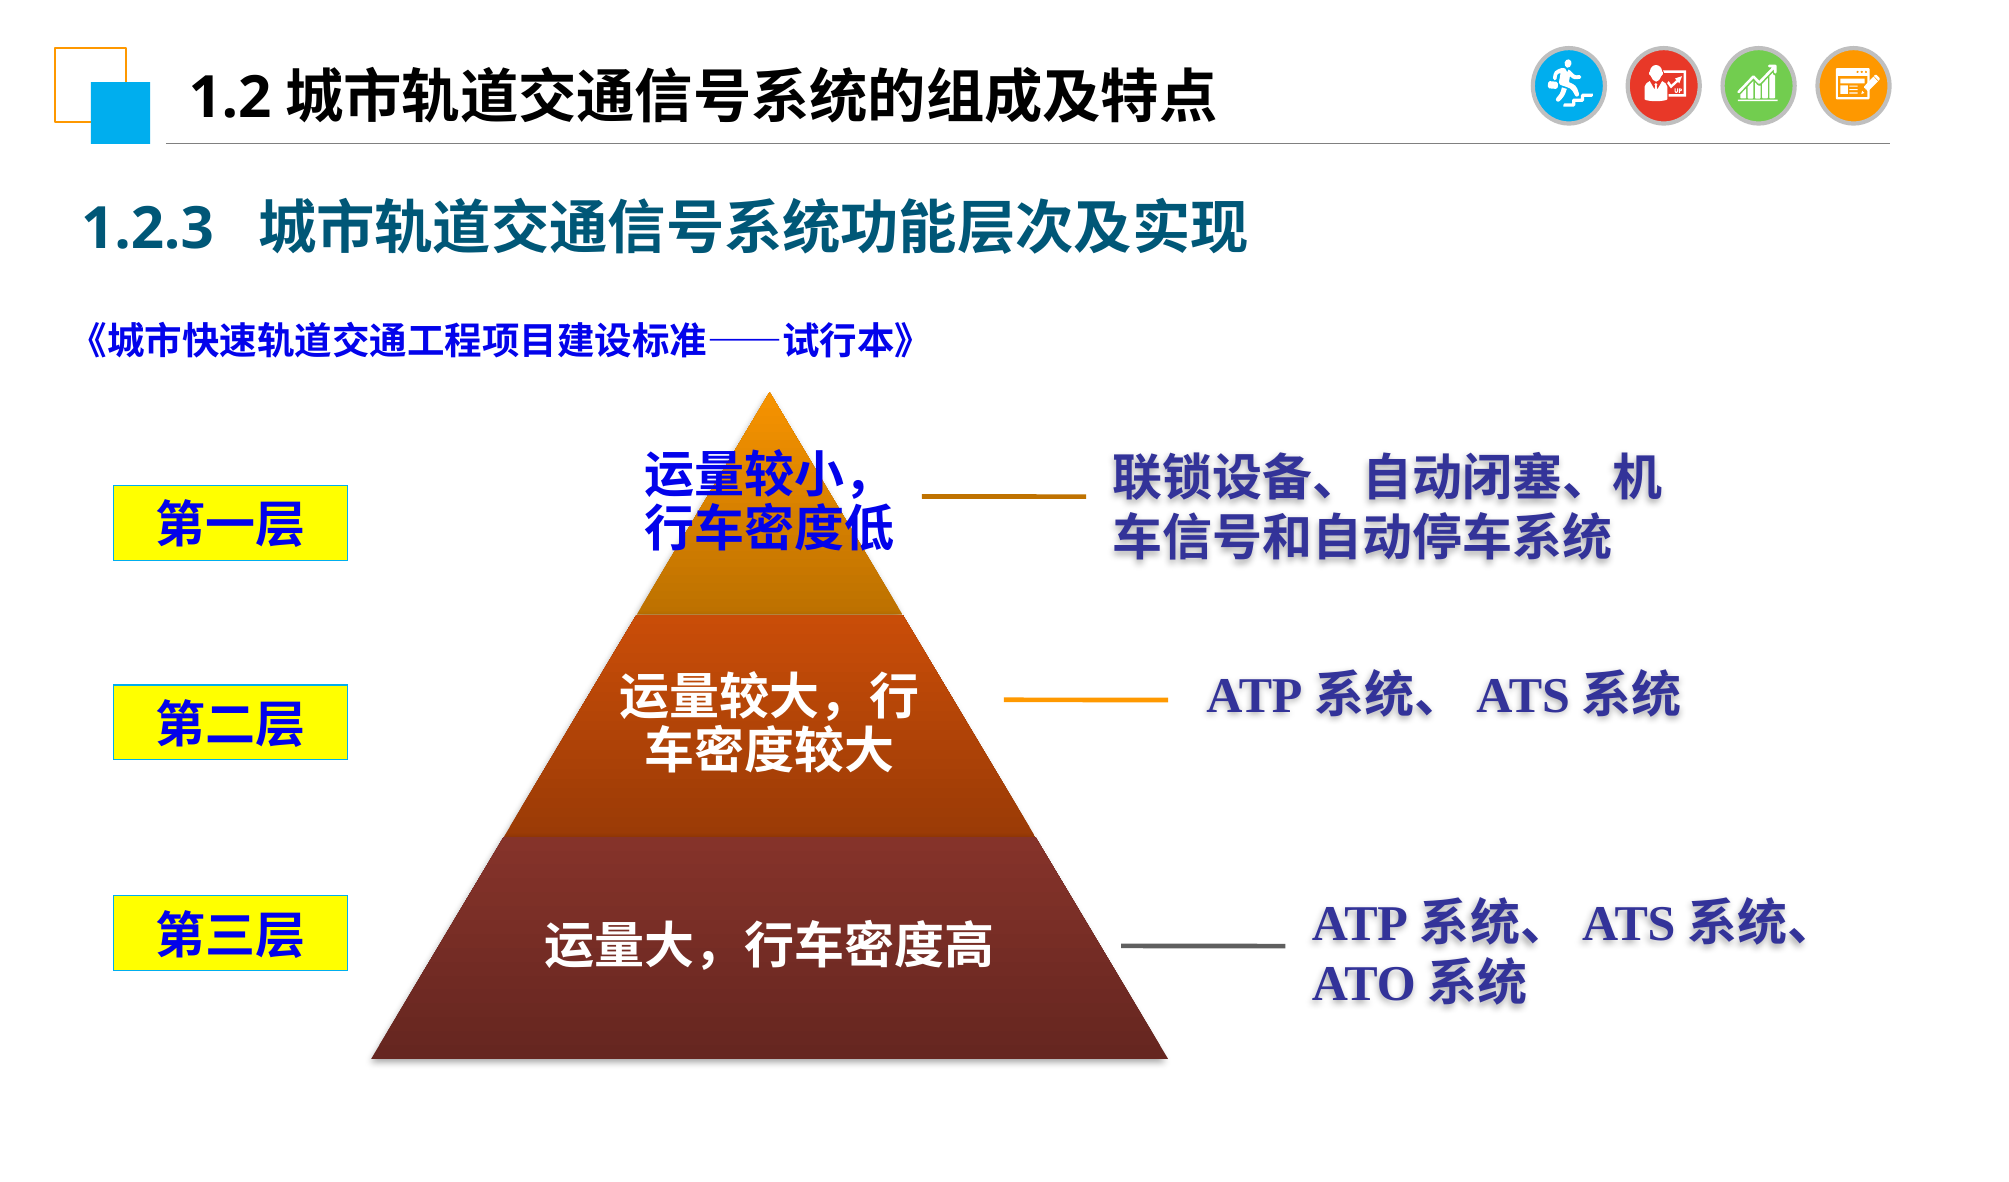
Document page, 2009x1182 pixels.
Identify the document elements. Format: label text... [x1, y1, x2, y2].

text_box 1.2城市轨道交通信号系统的组成及特点 [173, 51, 1233, 137]
text_box 第二层 [113, 684, 348, 760]
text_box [921, 437, 1696, 575]
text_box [370, 836, 1169, 1060]
text_box 《城市快速轨道交通工程项目建设标准——试行本》 [54, 309, 1004, 370]
text_box 第三层 [113, 895, 348, 971]
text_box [1003, 654, 1790, 732]
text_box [503, 614, 1036, 835]
text_box 第一层 [113, 485, 348, 561]
text_box 1.2.3 城市轨道交通信号系统功能层次及实现 [60, 180, 1270, 271]
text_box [636, 392, 903, 612]
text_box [1120, 882, 1813, 1020]
